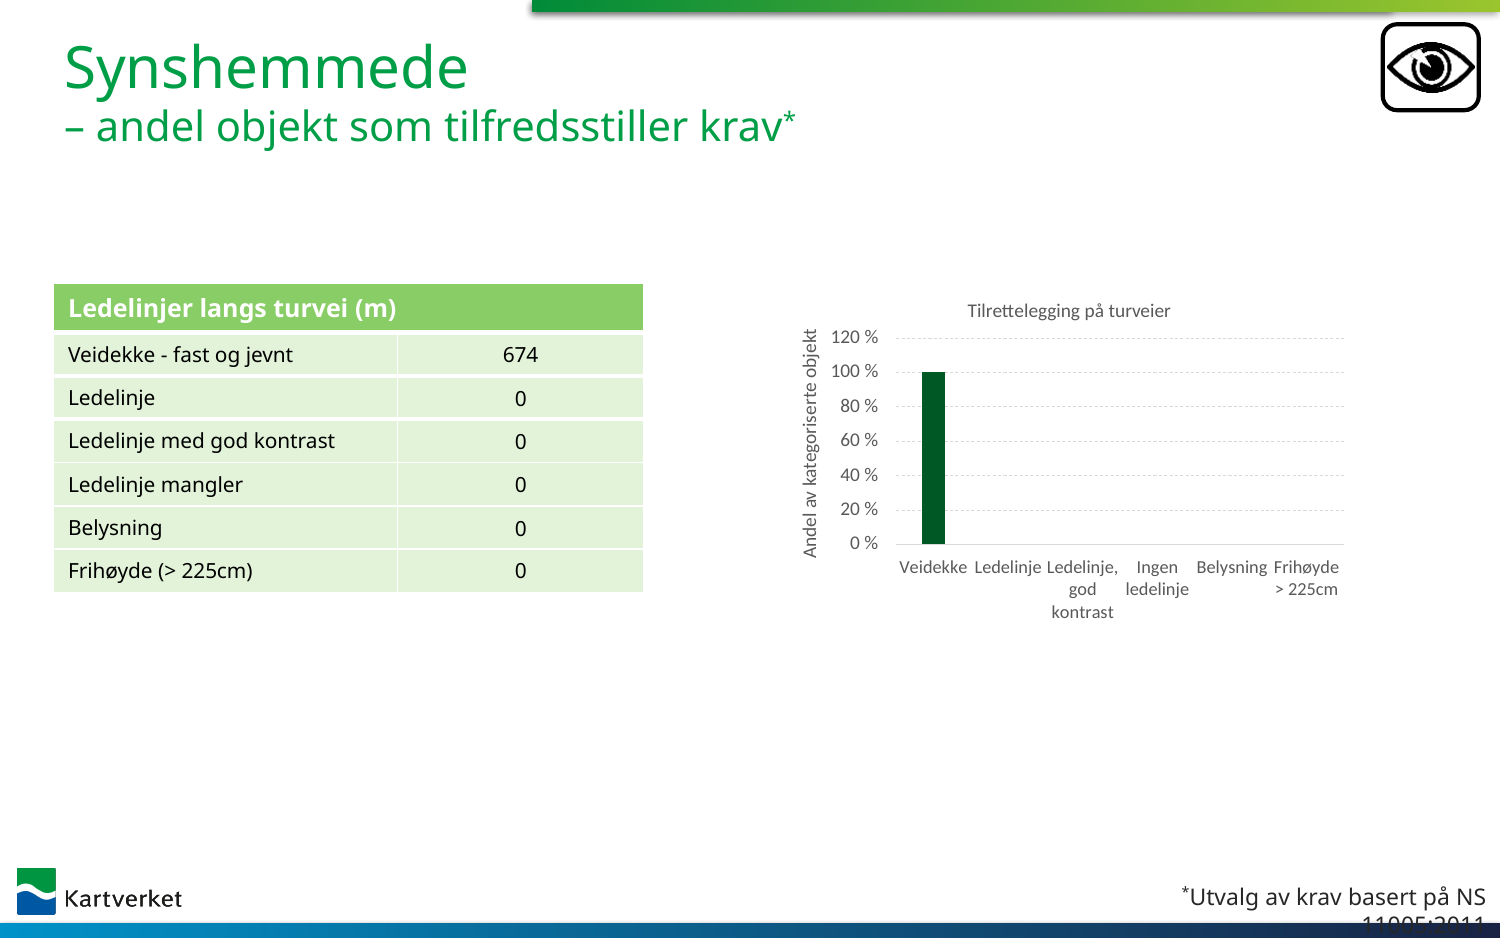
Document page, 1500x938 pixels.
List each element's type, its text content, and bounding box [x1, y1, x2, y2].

table_cell 0 [398, 507, 643, 548]
table_cell 0 [398, 550, 643, 592]
table_cell Frihøyde (> 225cm) [54, 550, 397, 592]
picture [791, 291, 1348, 630]
text_box *Utvalg av krav basert på NS 11005:2011 [1068, 873, 1500, 938]
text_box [1382, 24, 1480, 111]
table_cell 0 [398, 463, 643, 505]
table_cell Ledelinje mangler [54, 463, 397, 505]
table_cell Ledelinje [54, 378, 397, 417]
table_cell 674 [398, 335, 643, 374]
table_cell Veidekke - fast og jevnt [54, 335, 397, 374]
table_cell Ledelinje med god kontrast [54, 421, 397, 462]
table_cell Belysning [54, 507, 397, 548]
table_header Ledelinjer langs turvei (m) [54, 284, 643, 330]
text_box Synshemmede – andel objekt som tilfredsstiller krav* [49, 24, 1431, 158]
table_cell 0 [398, 421, 643, 462]
table_cell 0 [398, 378, 643, 417]
